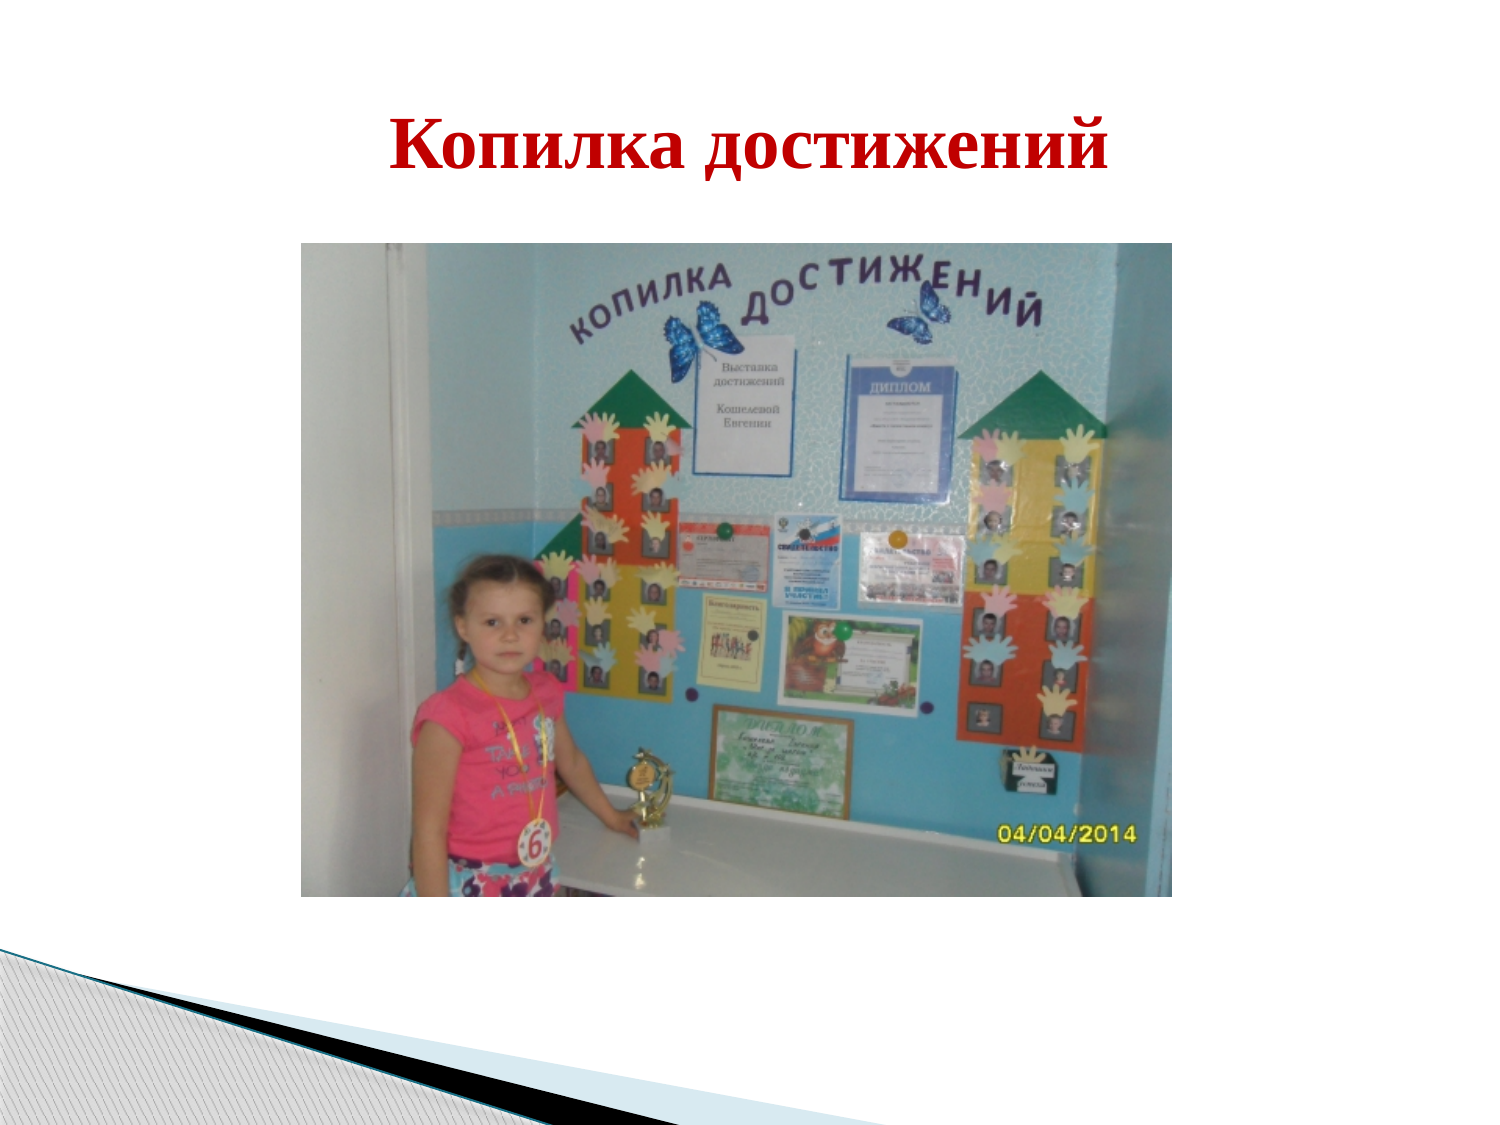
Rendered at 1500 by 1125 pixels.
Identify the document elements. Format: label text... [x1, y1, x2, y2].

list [300, 243, 1172, 897]
title Копилка достижений [75, 45, 1425, 233]
